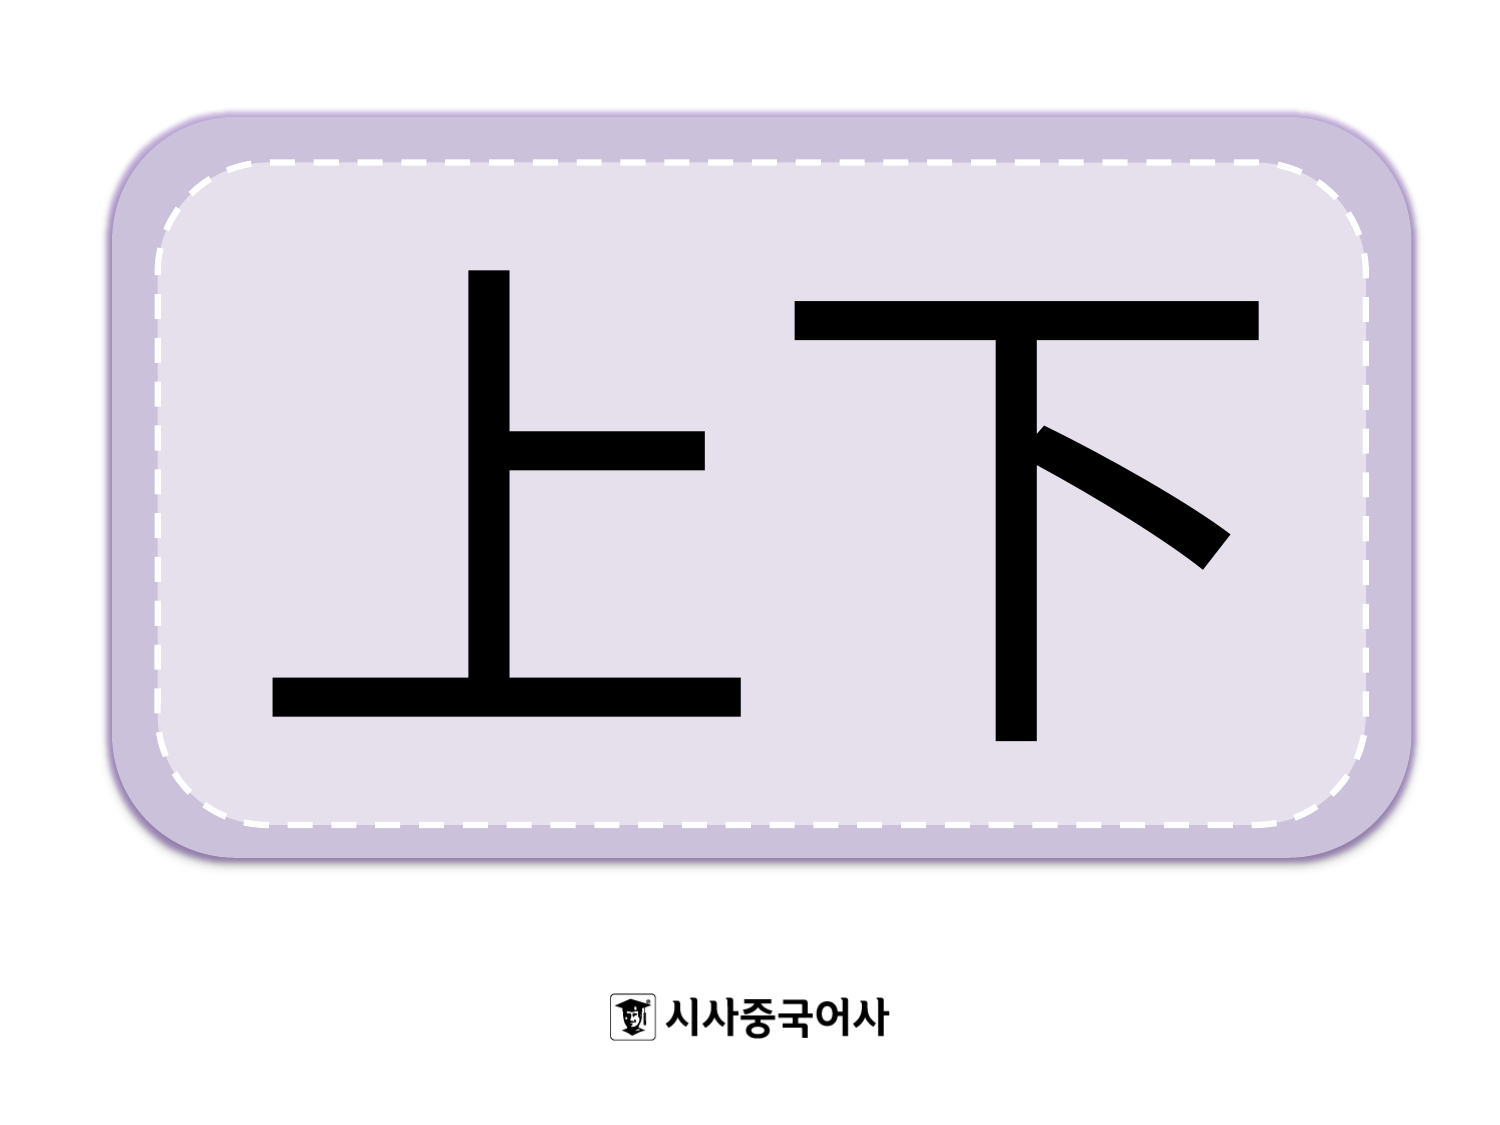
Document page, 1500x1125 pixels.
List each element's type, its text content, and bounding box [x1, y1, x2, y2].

text_box 上下 [162, 160, 1371, 824]
picture [602, 987, 898, 1047]
